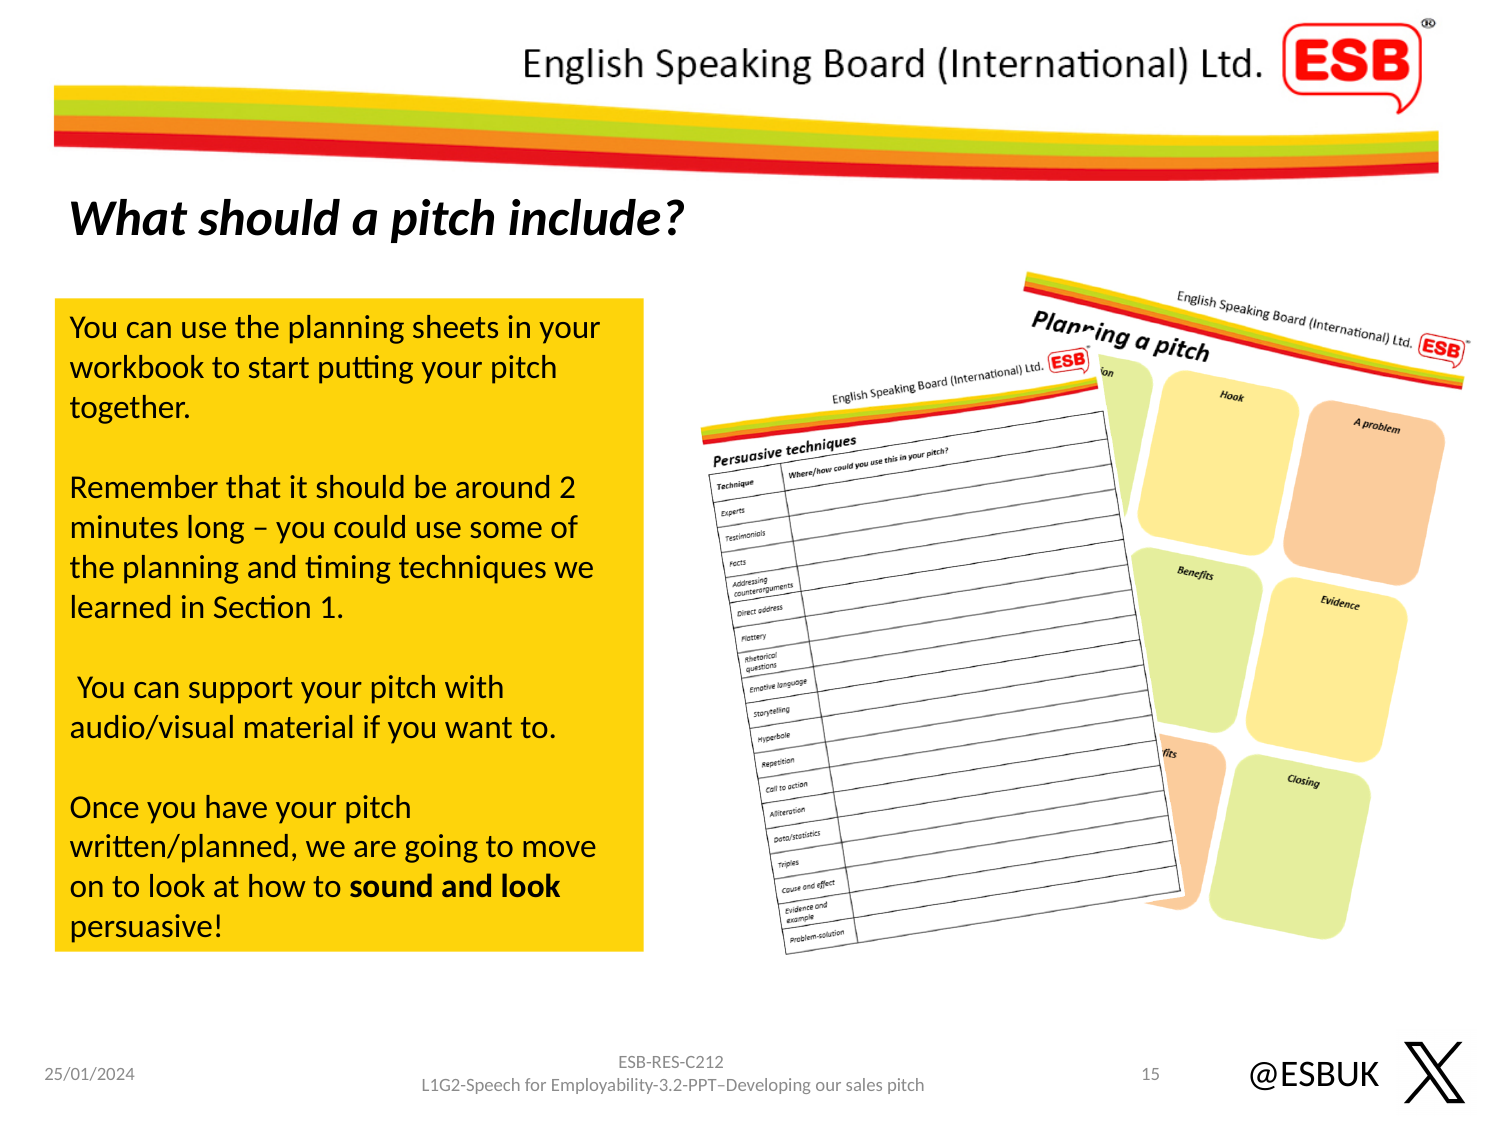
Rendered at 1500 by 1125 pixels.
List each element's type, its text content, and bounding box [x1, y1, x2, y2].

text_box You can use the planning sheets in your workbook to start putting your pitch together. Remember that it should be around 2 minutes long – you could use some of the planning and timing techniques we learned in Section 1. You can support your pitch with audio/visual material if you want to. Once you have your pitch written/planned, we are going to move on to look at how to sound and look persuasive! [54, 298, 644, 952]
picture [1396, 1029, 1477, 1116]
slide_number 15 [930, 1042, 1176, 1103]
picture [0, 0, 1500, 189]
title What should a pitch include? [53, 183, 1347, 255]
footer ESB-RES-C212 L1G2-Speech for Employability-3.2-PPT–Developing our sales pitch [395, 1042, 930, 1103]
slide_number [29, 1042, 367, 1103]
picture [696, 236, 1475, 960]
